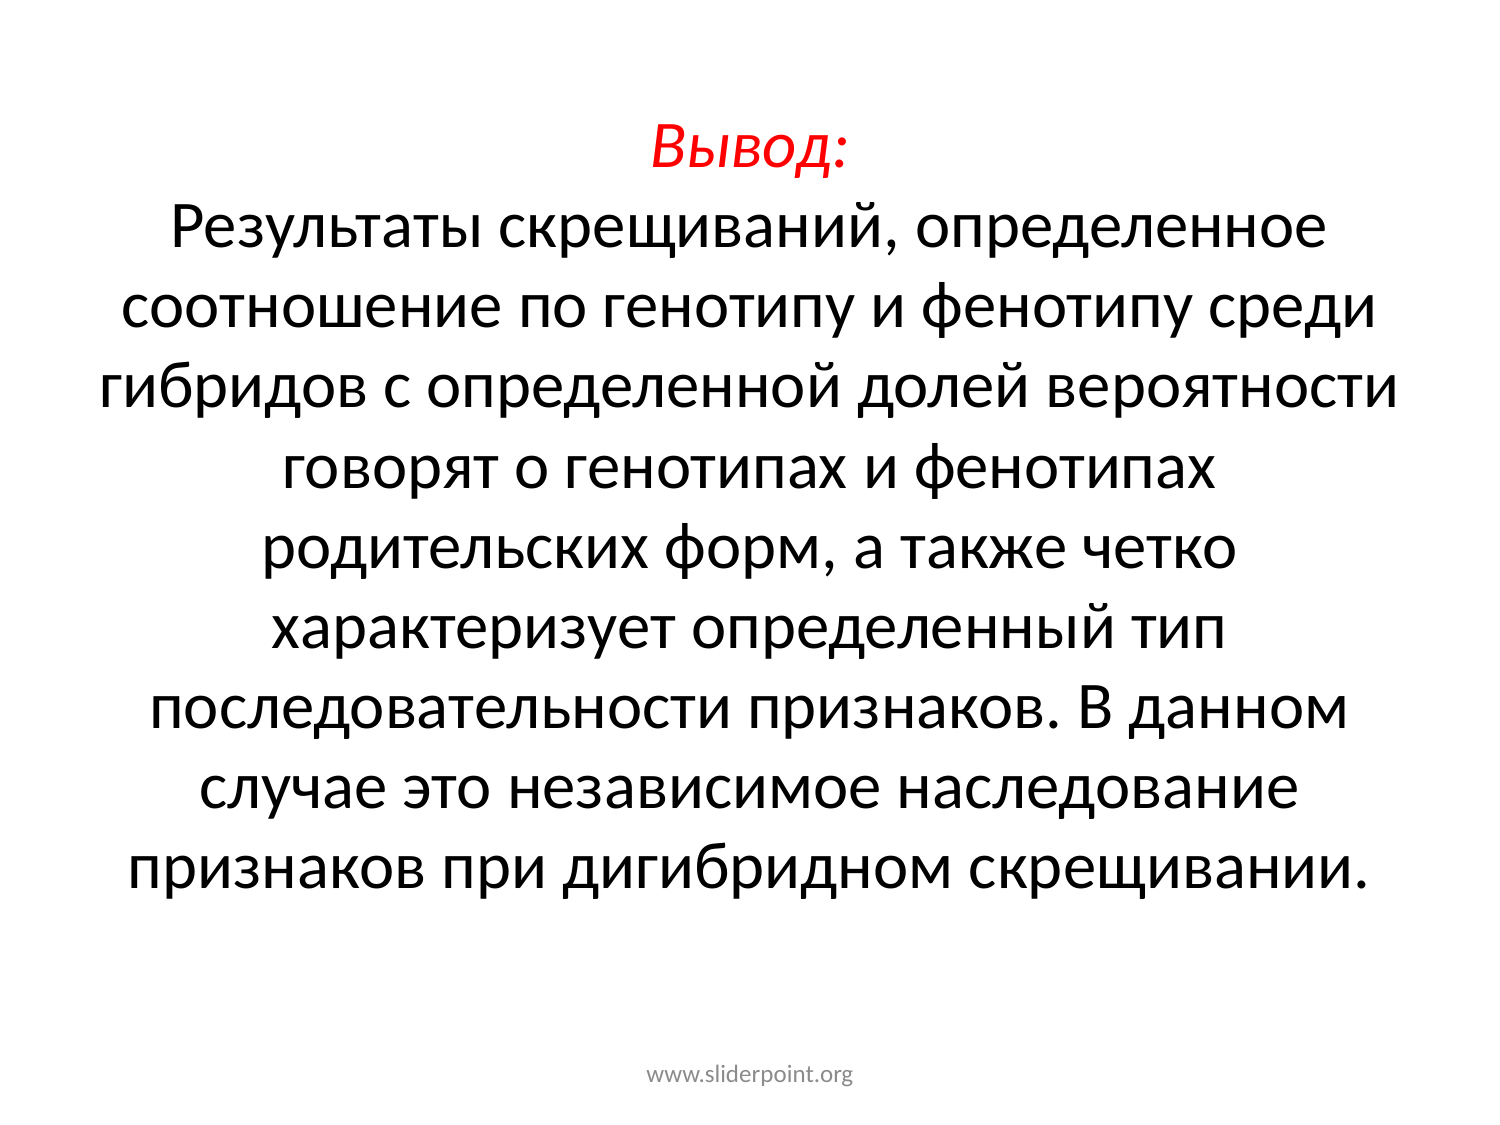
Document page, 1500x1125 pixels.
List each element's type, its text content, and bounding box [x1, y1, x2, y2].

footer www.sliderpoint.org [512, 1042, 988, 1103]
title Вывод: Результаты скрещиваний, определенное соотношение по генотипу и фенотипу среди гибридов с определенной долей вероятности говорят о генотипах и фенотипах родительских форм, а также четко характеризует определенный тип последовательности признаков. В данном случае это независимое наследование признаков при дигибридном скрещивании. [75, 45, 1425, 1008]
